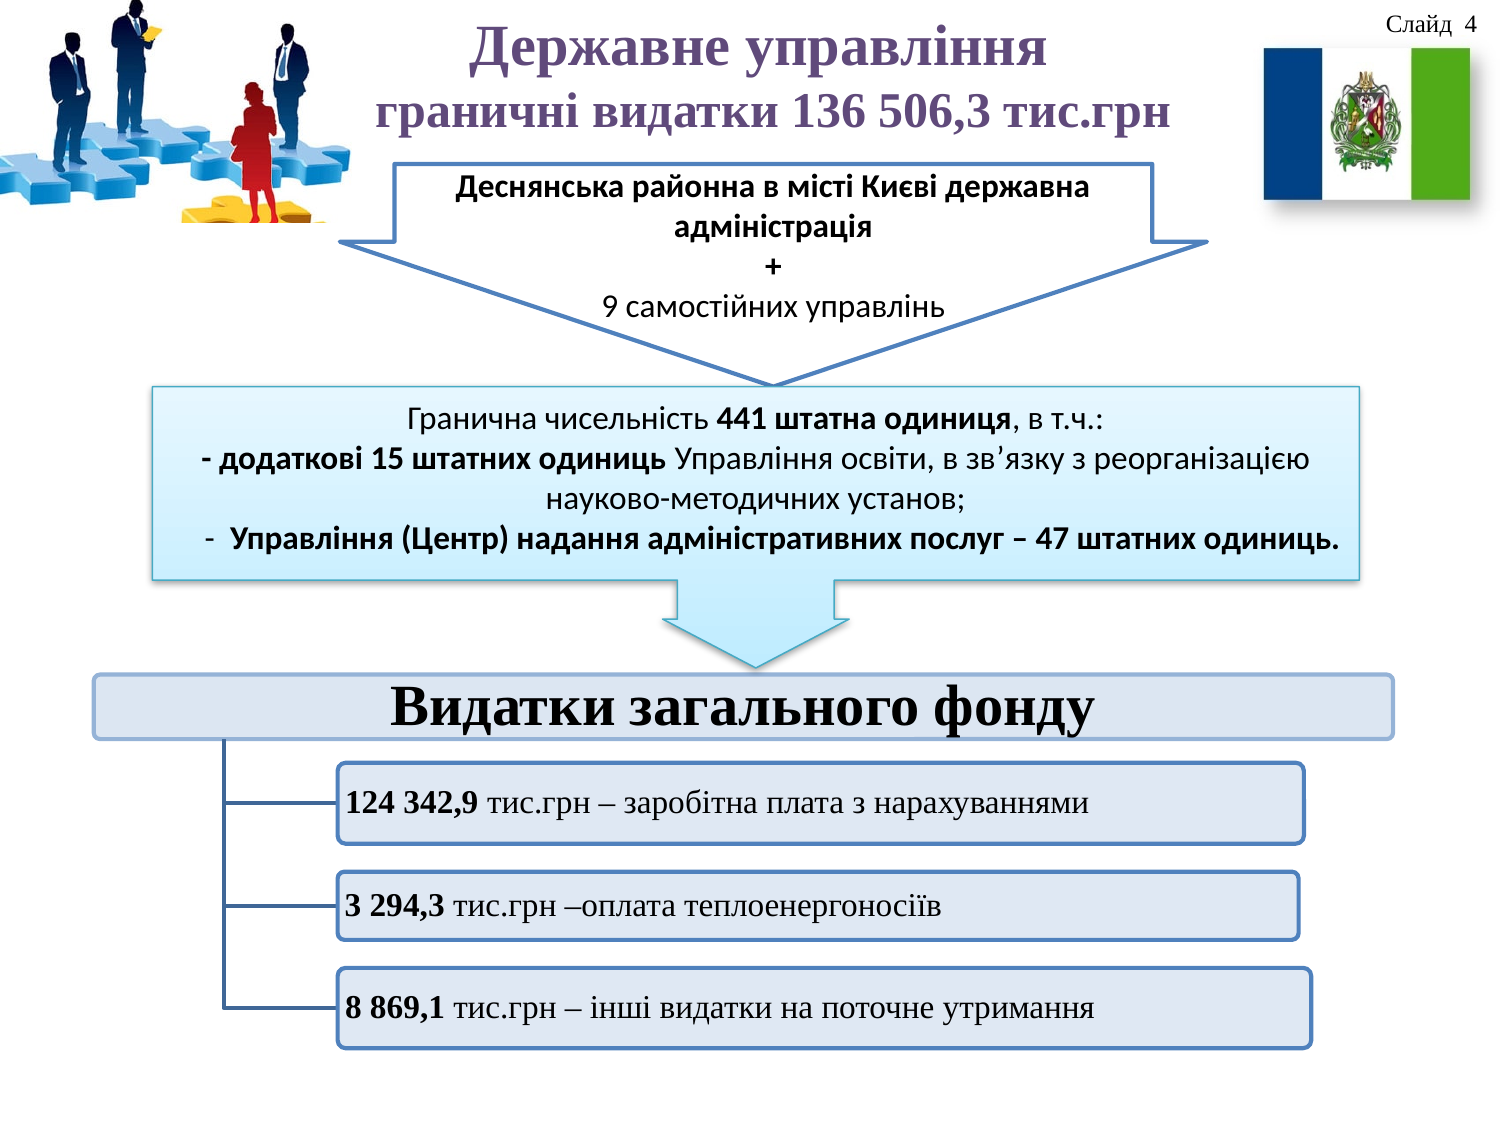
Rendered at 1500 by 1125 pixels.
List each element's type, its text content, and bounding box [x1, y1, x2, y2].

picture [0, 0, 352, 223]
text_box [93, 550, 1395, 1125]
text_box Слайд 4 [1371, 0, 1500, 34]
text_box Гранична чисельність 441 штатна одиниця, в т.ч.: - додаткові 15 штатних одиниць Управління освіти, в зв’язку з реорганізацією науково-методичних установ; - Управління (Центр) надання адміністративних послуг – 47 штатних одиниць. [151, 385, 1361, 549]
picture [1253, 34, 1500, 235]
text_box Деснянська районна в місті Києві державна адміністрація + 9 самостійних управлінь [337, 161, 1210, 384]
text_box Державне управління граничні видатки 136 506,3 тис.грн [352, 0, 1371, 145]
